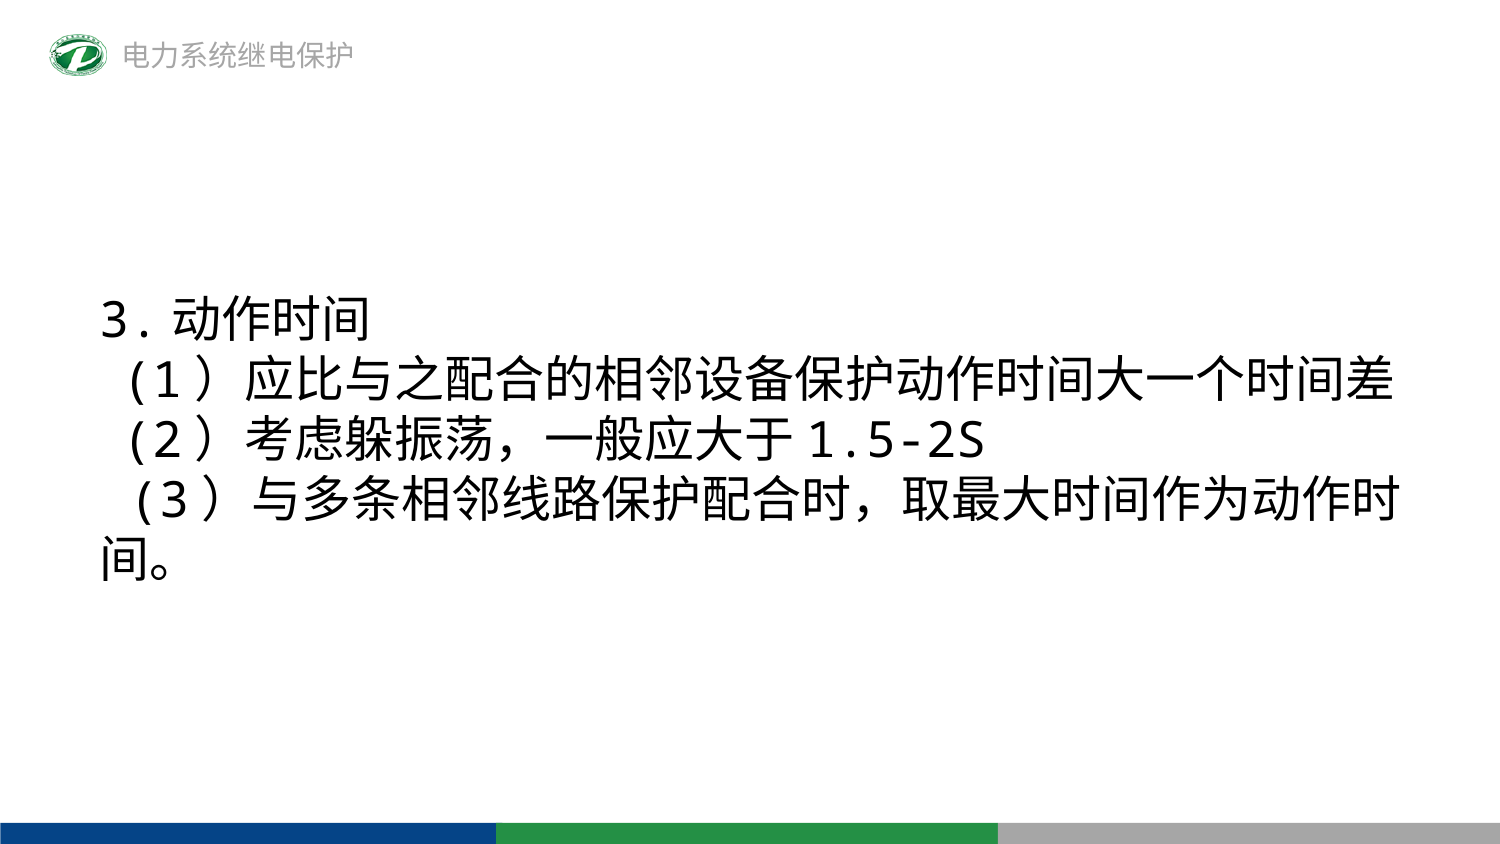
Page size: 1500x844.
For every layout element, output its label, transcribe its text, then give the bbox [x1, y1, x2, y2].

text_box [996, 821, 1500, 844]
text_box [494, 821, 996, 844]
picture [41, 19, 118, 91]
text_box 电力系统继电保护 [122, 29, 370, 80]
text_box [0, 821, 494, 844]
text_box 3.动作时间 (1）应比与之配合的相邻设备保护动作时间大一个时间差 (2）考虑躲振荡，一般应大于1.5-2S (3）与多条相邻线路保护配合时，取最大时间作为动作时间。 [84, 280, 1432, 595]
